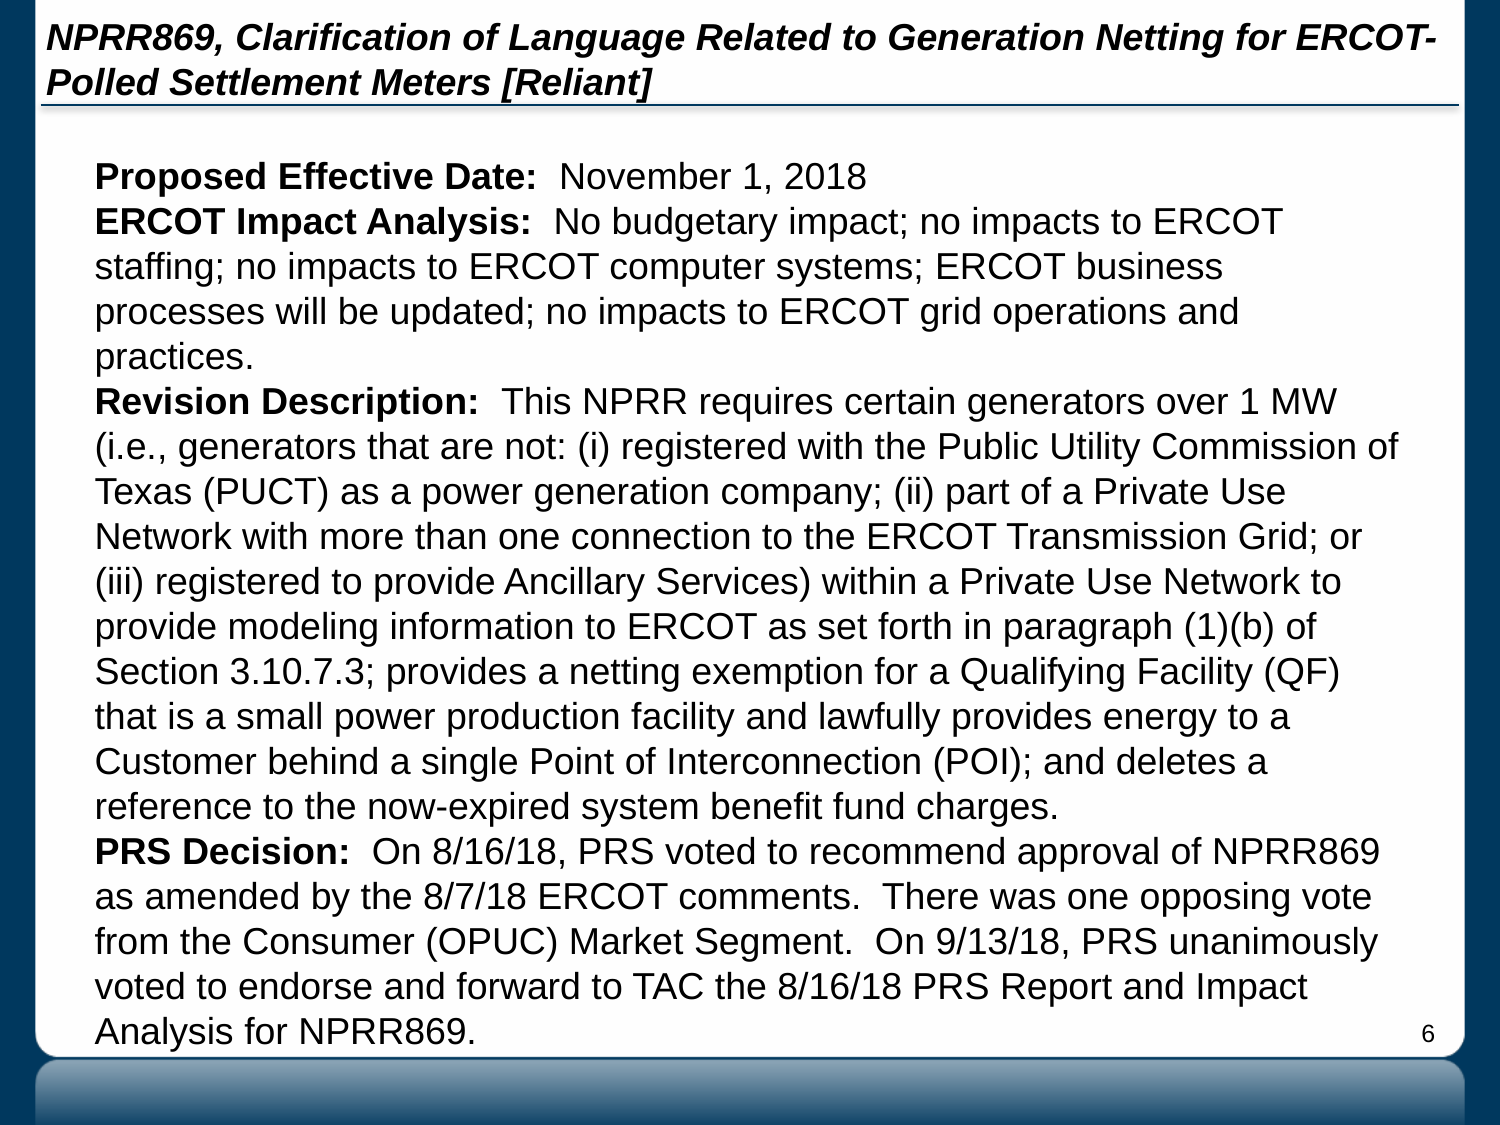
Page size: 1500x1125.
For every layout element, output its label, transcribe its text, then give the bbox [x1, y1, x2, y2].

text_box Proposed Effective Date: November 1, 2018 ERCOT Impact Analysis: No budgetary impact; no impacts to ERCOT staffing; no impacts to ERCOT computer systems; ERCOT business processes will be updated; no impacts to ERCOT grid operations and practices. Revision Description: This NPRR requires certain generators over 1 MW (i.e., generators that are not: (i) registered with the Public Utility Commission of Texas (PUCT) as a power generation company; (ii) part of a Private Use Network with more than one connection to the ERCOT Transmission Grid; or (iii) registered to provide Ancillary Services) within a Private Use Network to provide modeling information to ERCOT as set forth in paragraph (1)(b) of Section 3.10.7.3; provides a netting exemption for a Qualifying Facility (QF) that is a small power production facility and lawfully provides energy to a Customer behind a single Point of Interconnection (POI); and deletes a reference to the now-expired system benefit fund charges. PRS Decision: On 8/16/18, PRS voted to recommend approval of NPRR869 as amended by the 8/7/18 ERCOT comments. There was one opposing vote from the Consumer (OPUC) Market Segment. On 9/13/18, PRS unanimously voted to endorse and forward to TAC the 8/16/18 PRS Report and Impact Analysis for NPRR869. [79, 144, 1419, 1059]
picture [35, 0, 1465, 1125]
title NPRR869, Clarification of Language Related to Generation Netting for ERCOT-Polled Settlement Meters [Reliant] [31, 20, 1464, 97]
